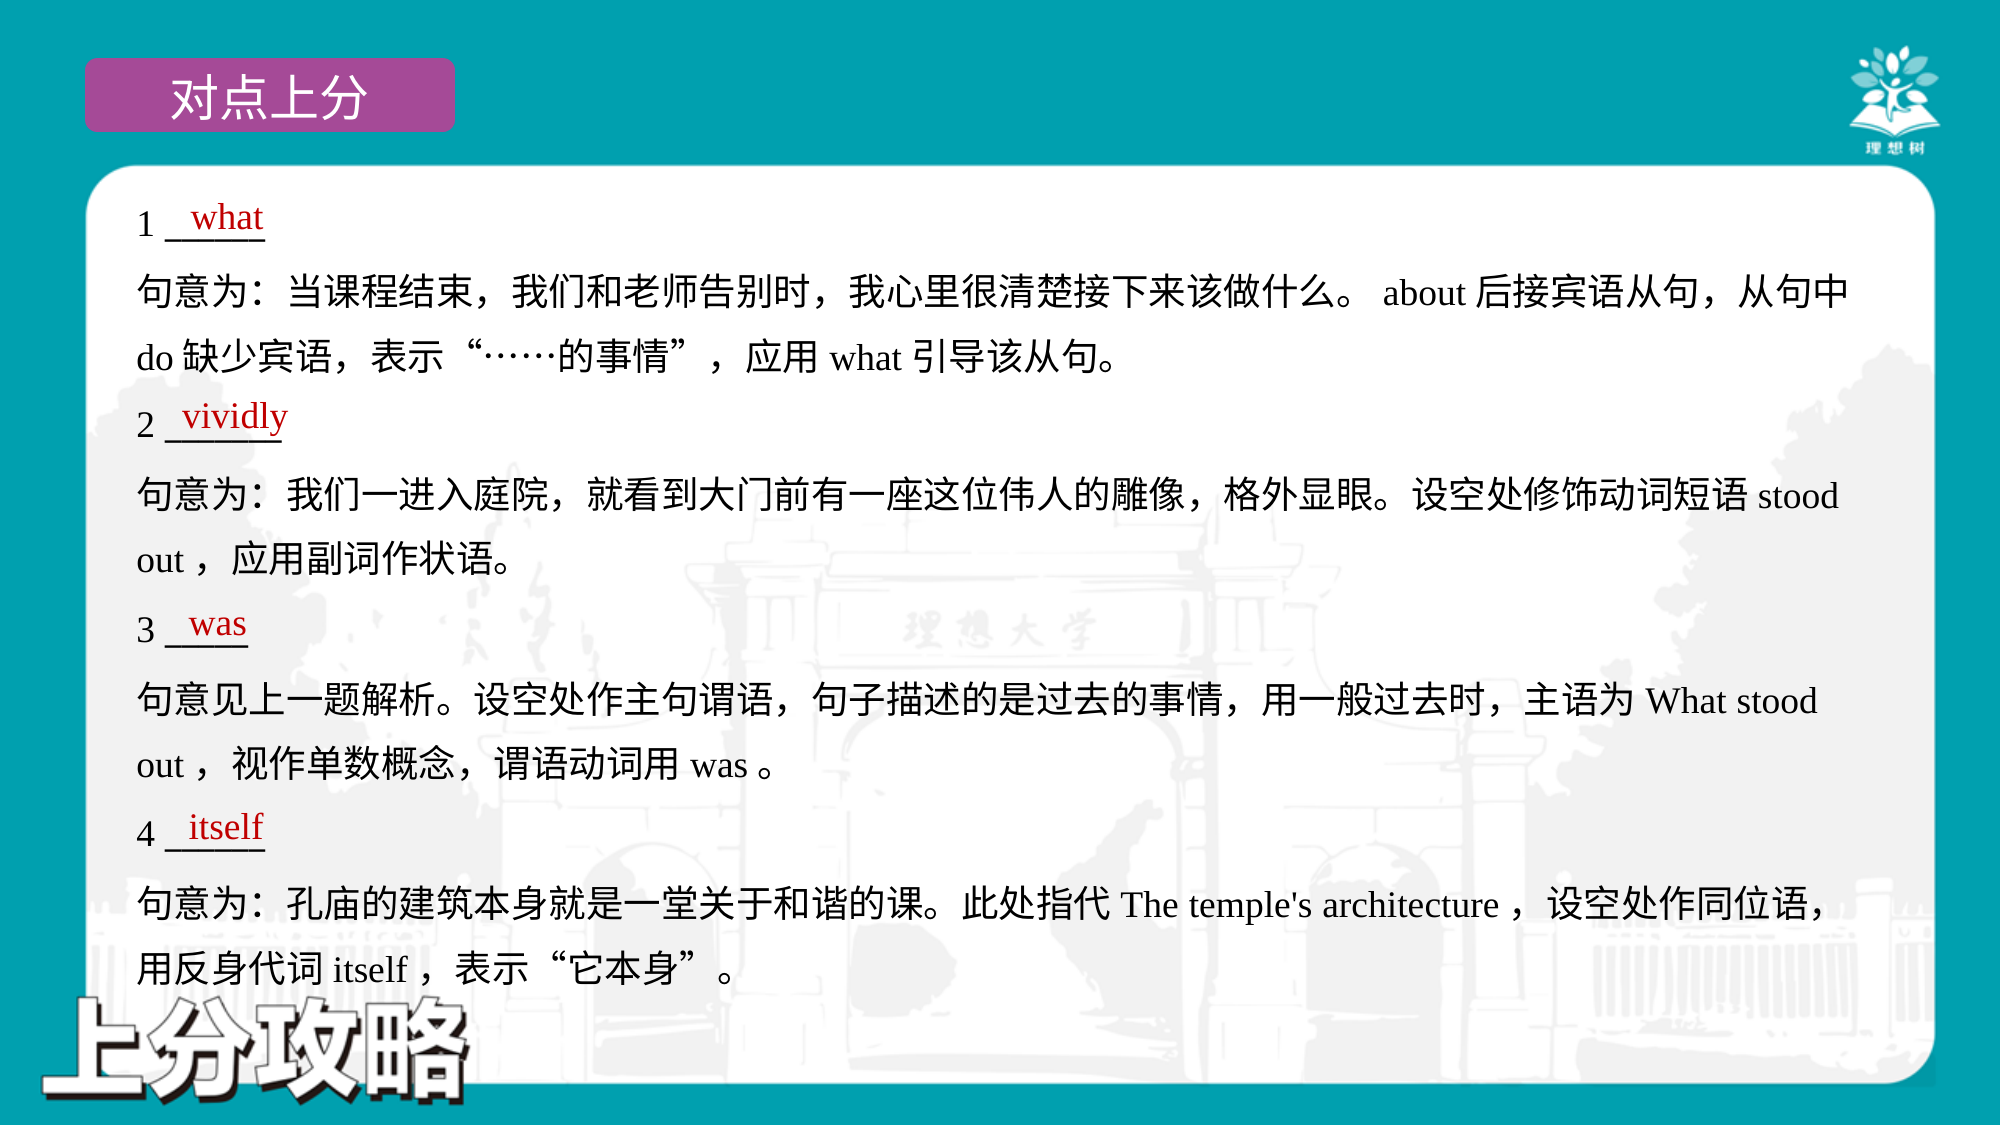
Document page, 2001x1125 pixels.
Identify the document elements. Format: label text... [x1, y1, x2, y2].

text_box was [174, 575, 261, 636]
text_box 句意为：孔庙的建筑本身就是一堂关于和谐的课。此处指代The temple's architecture，设空处作同位语， 用反身代词itself，表示“它本身”。 [136, 856, 1865, 984]
text_box 1 ______ [136, 176, 1865, 237]
text_box 句意为：我们一进入庭院，就看到大门前有一座这位伟人的雕像，格外显眼。设空处修饰动词短语stood out，应用副词作状语。 [136, 447, 1865, 574]
text_box 4 ______ [136, 787, 1865, 847]
picture [0, 0, 2000, 1125]
text_box 2 _______ [136, 378, 1865, 438]
text_box what [176, 170, 278, 230]
text_box 句意见上一题解析。设空处作主句谓语，句子描述的是过去的事情，用一般过去时，主语为What stood out，视作单数概念，谓语动词用was。 [136, 651, 1865, 779]
text_box 句意为：当课程结束，我们和老师告别时，我心里很清楚接下来该做什么。about后接宾语从句，从句中 do缺少宾语，表示“……的事情”，应用what引导该从句。 [136, 244, 1865, 371]
text_box 3 _____ [136, 582, 1865, 642]
text_box itself [174, 780, 278, 841]
text_box vividly [168, 369, 303, 429]
